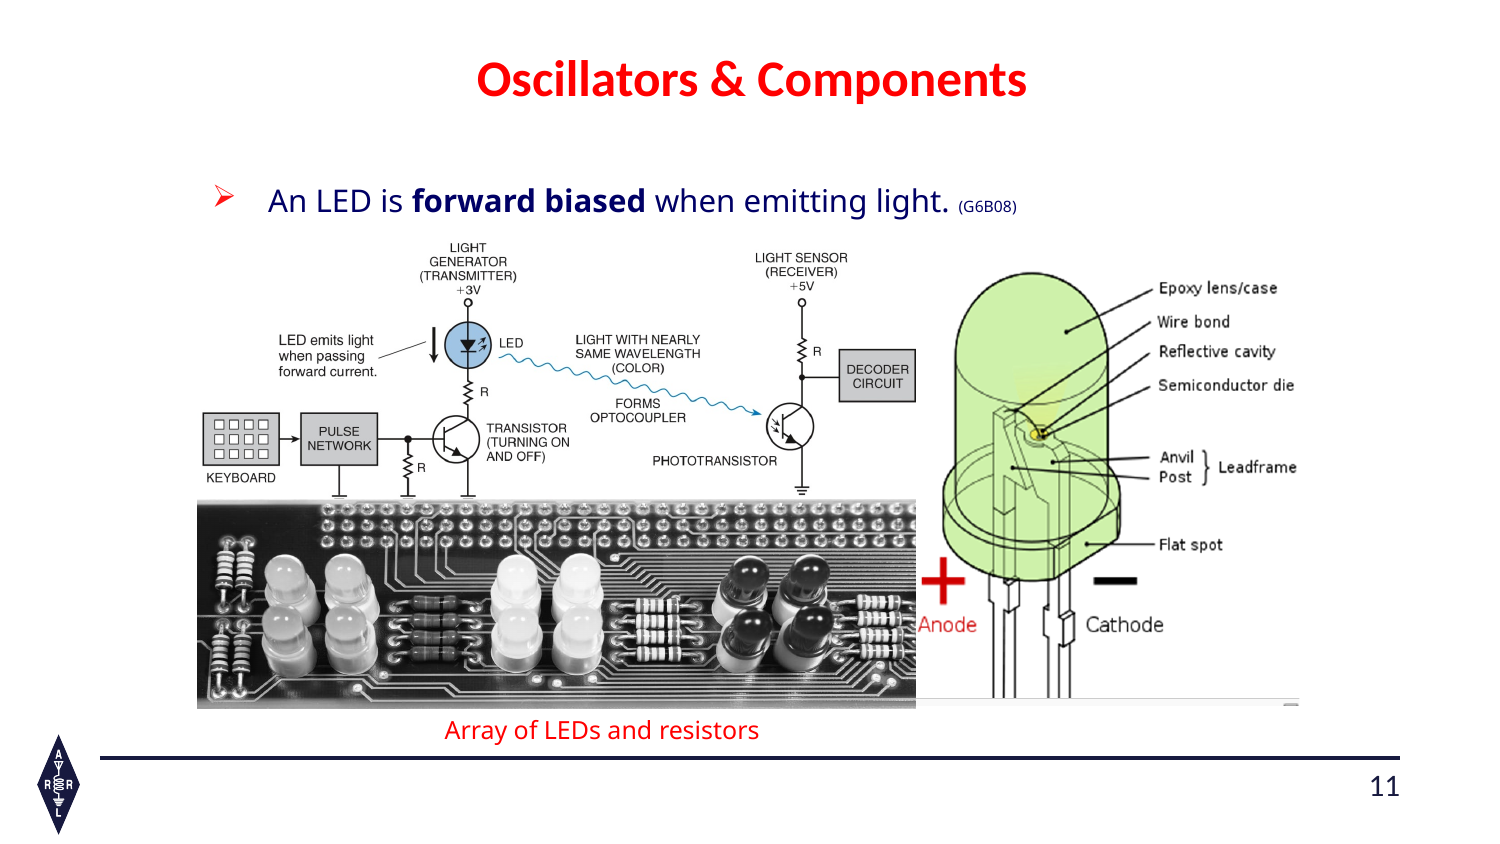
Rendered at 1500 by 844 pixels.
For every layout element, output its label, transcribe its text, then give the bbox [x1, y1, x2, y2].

text_box An LED is forward biased when emitting light. (G6B08) [197, 706, 1298, 785]
title Oscillators & Components [220, 39, 1284, 113]
slide_number 11 [1302, 761, 1400, 807]
picture [197, 241, 1300, 709]
text_box An LED is forward biased when emitting light. (G6B08) [197, 173, 1298, 241]
picture [37, 734, 80, 835]
text_box Array of LEDs and resistors [433, 709, 784, 750]
